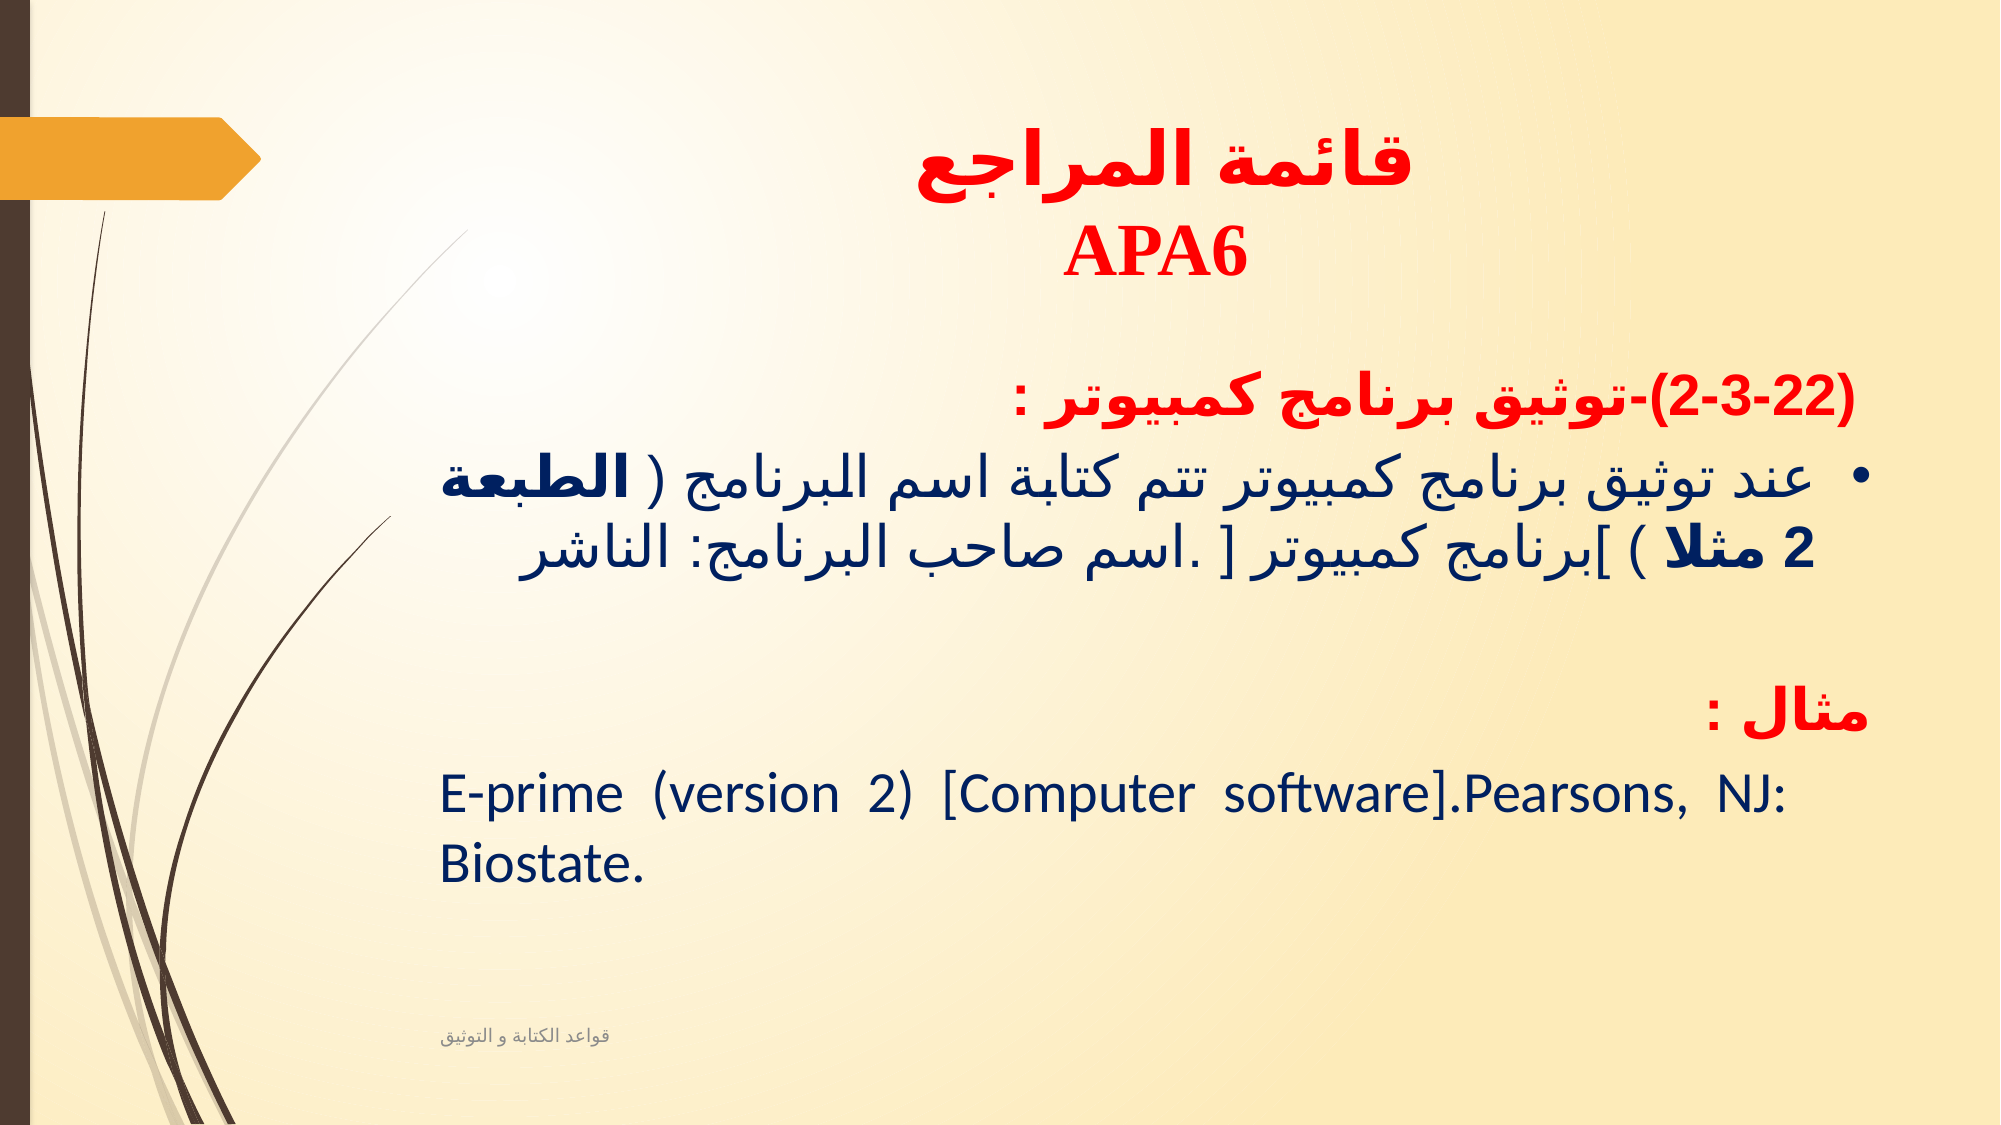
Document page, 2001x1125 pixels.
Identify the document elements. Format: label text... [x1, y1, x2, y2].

footer قواعد الكتابة و التوثيق [424, 1006, 1675, 1067]
title قائمة المراجع APA6 [425, 102, 1888, 313]
list (2-3-22)-توثيق برنامج كمبيوتر : عند توثيق برنامج كمبيوتر تتم كتابة اسم البرنامج ( الطبعة 2 مثلا ) ]برنامج كمبيوتر [ .اسم صاحب البرنامج: الناشر مثال : E-prime (version 2) [Computer software].Pearsons, NJ: Biostate. [424, 350, 1888, 970]
